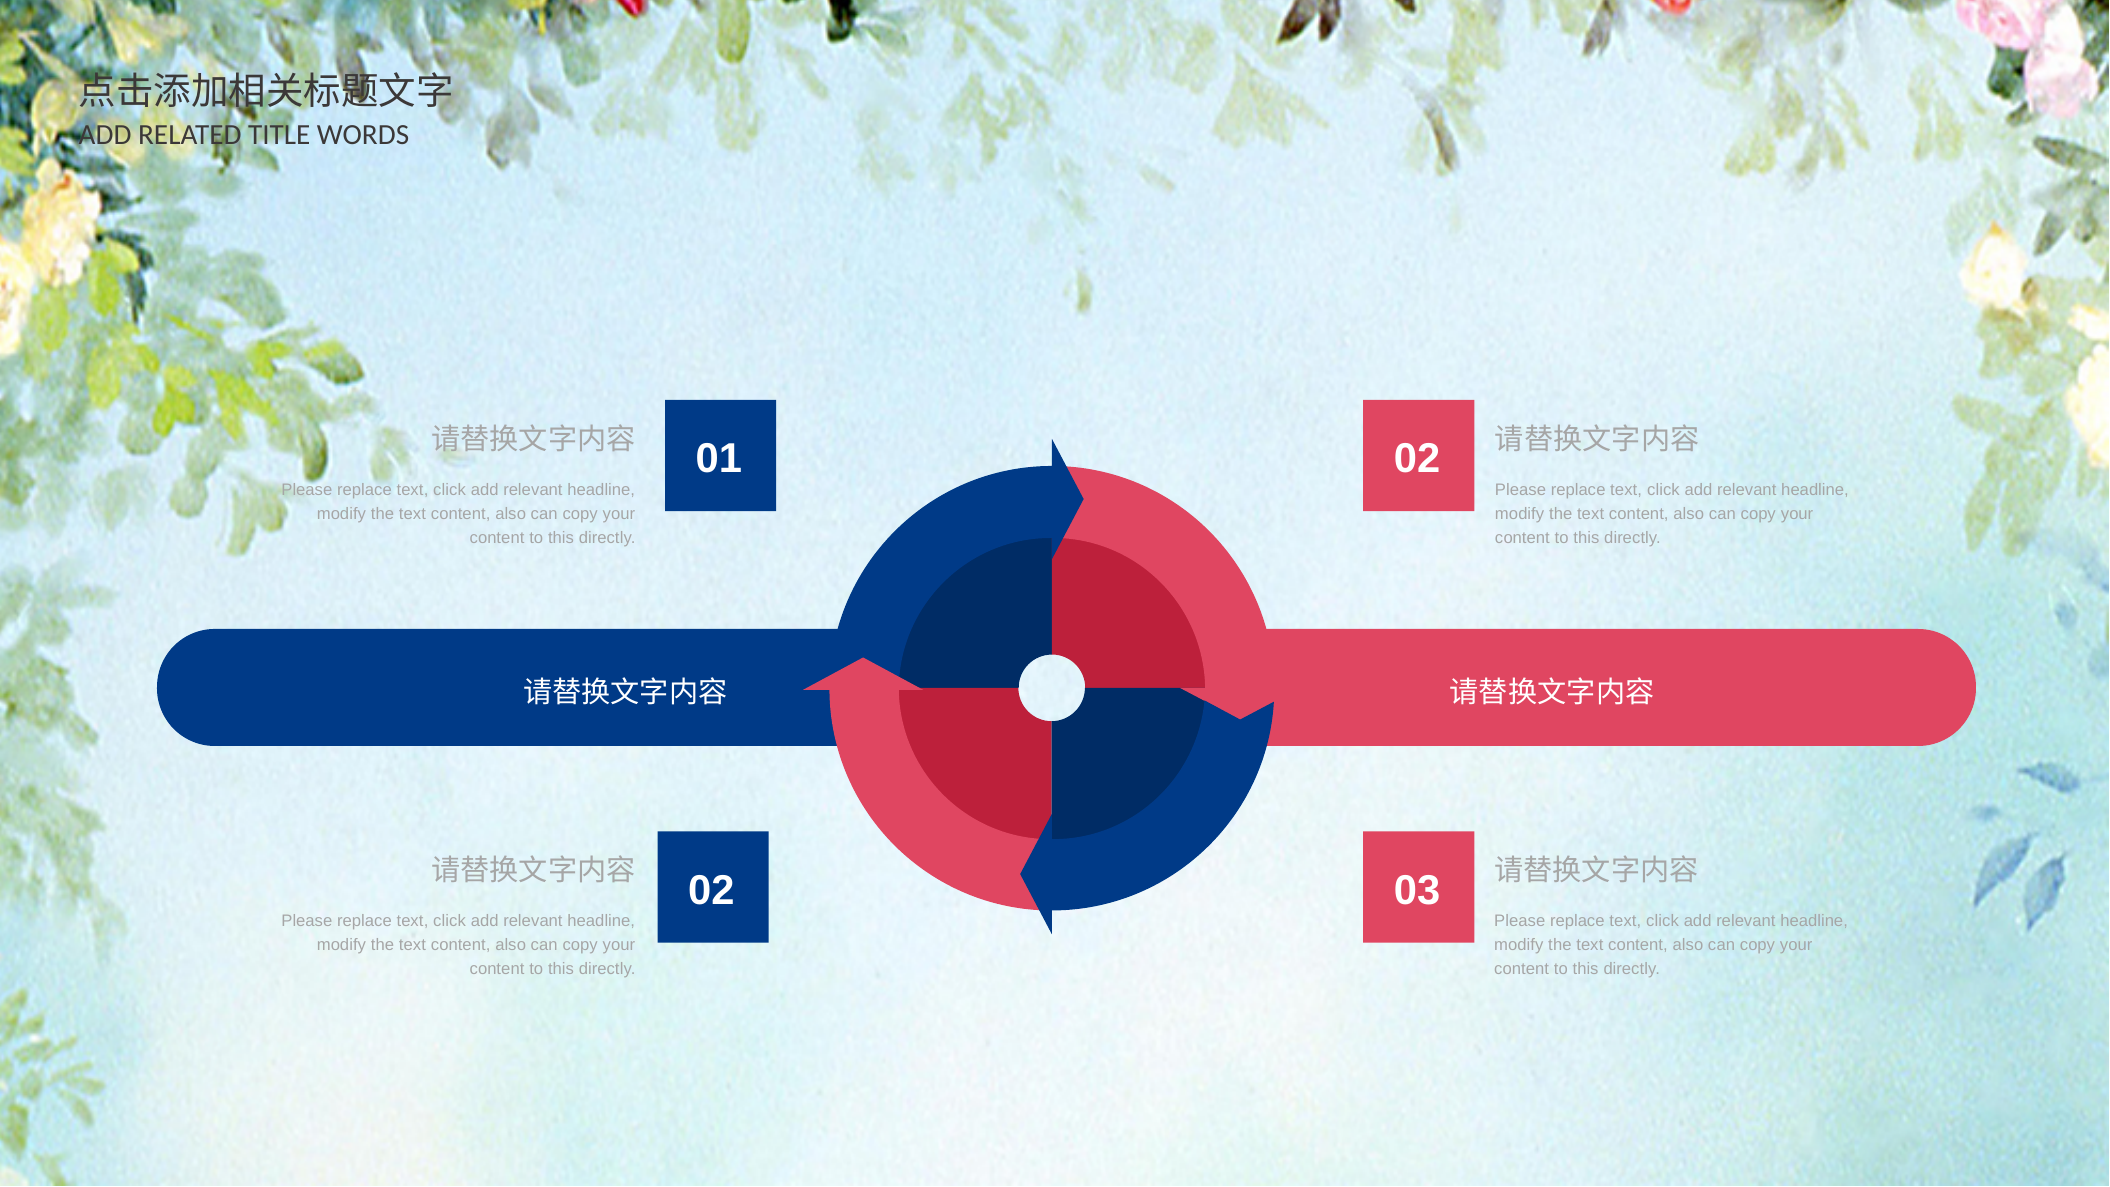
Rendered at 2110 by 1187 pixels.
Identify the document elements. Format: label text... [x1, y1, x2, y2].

text_box [829, 438, 1084, 676]
text_box [1051, 539, 1205, 687]
text_box [1362, 830, 1475, 944]
text_box [1020, 700, 1274, 935]
text_box [664, 399, 777, 512]
text_box [1362, 399, 1475, 512]
text_box [156, 628, 837, 746]
text_box [1064, 466, 1301, 719]
text_box [656, 830, 770, 944]
text_box [899, 687, 1051, 838]
text_box ADD RELATED TITLE WORDS [62, 107, 426, 159]
text_box 请替换文字内容 [1494, 839, 1764, 892]
text_box 请替换文字内容 [381, 408, 636, 461]
text_box 请替换文字内容 [1417, 668, 1688, 707]
text_box [1051, 687, 1204, 839]
text_box Please replace text, click add relevant headline, modify the text content, also can copy your content to this directly. [1494, 906, 1857, 1007]
text_box Please replace text, click add relevant headline, modify the text content, also can copy your content to this directly. [1495, 474, 1858, 575]
text_box Please replace text, click add relevant headline, modify the text content, also can copy your content to this directly. [267, 474, 636, 575]
text_box 请替换文字内容 [490, 668, 761, 707]
text_box 01 [673, 413, 764, 489]
text_box [1267, 628, 1976, 746]
text_box 03 [1372, 845, 1462, 920]
text_box Please replace text, click add relevant headline, modify the text content, also can copy your content to this directly. [267, 906, 636, 1007]
text_box [900, 539, 1051, 687]
text_box [803, 657, 1039, 911]
text_box 02 [666, 845, 757, 920]
text_box 02 [1372, 413, 1462, 489]
picture [0, 0, 2109, 1186]
text_box 请替换文字内容 [1495, 408, 1765, 461]
text_box 请替换文字内容 [381, 839, 636, 892]
text_box 点击添加相关标题文字 [62, 59, 470, 121]
